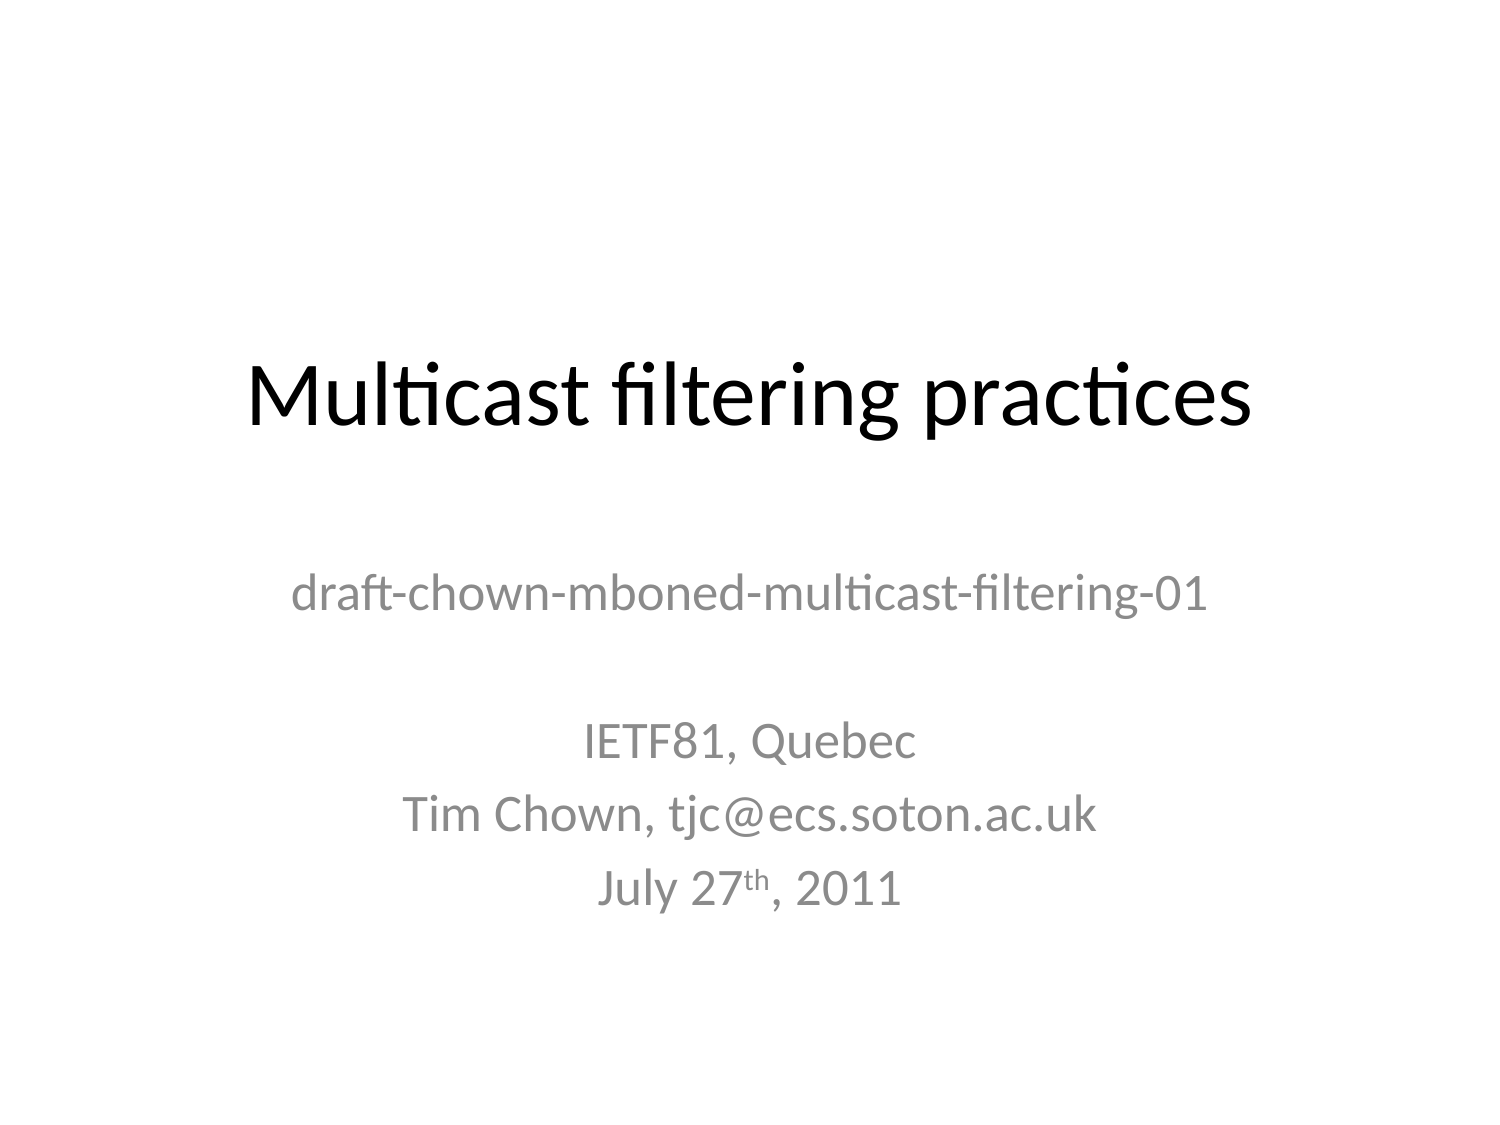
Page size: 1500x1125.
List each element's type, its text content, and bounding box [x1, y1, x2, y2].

title Multicast filtering practices [112, 267, 1388, 509]
subtitle draft-chown-mboned-multicast-filtering-01 IETF81, Quebec Tim Chown, tjc@ecs.soton.ac.uk July 27th, 2011 [225, 550, 1275, 925]
